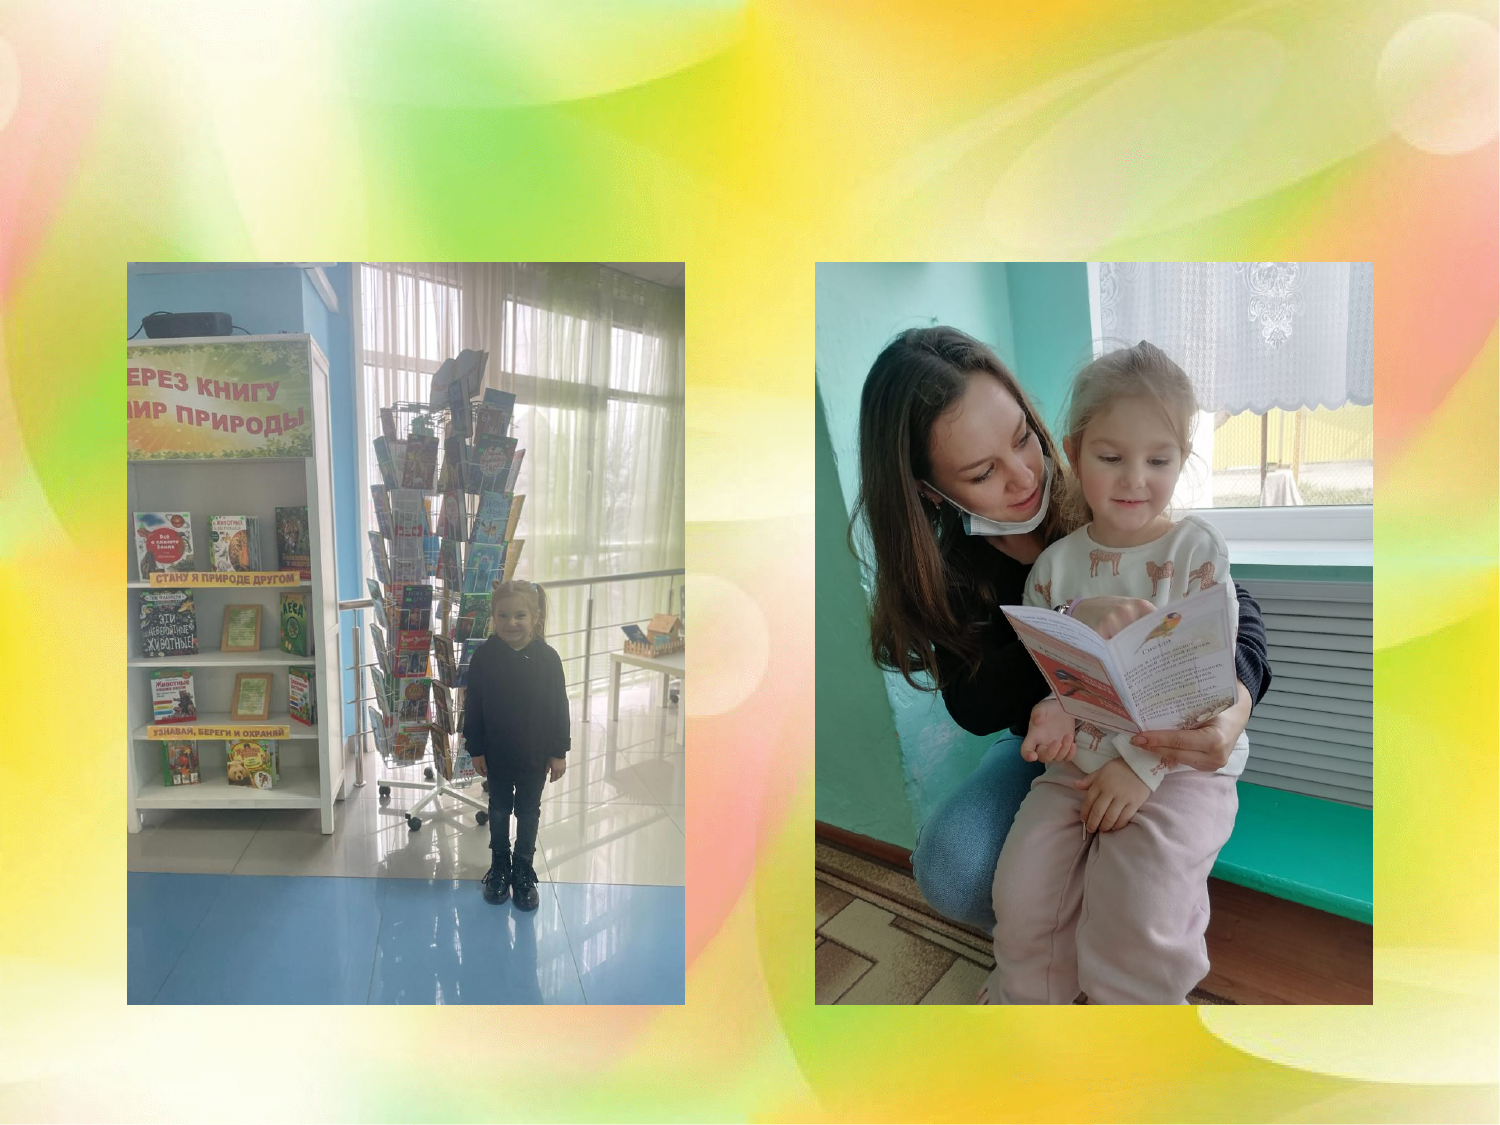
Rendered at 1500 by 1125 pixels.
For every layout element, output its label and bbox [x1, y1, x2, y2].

list [815, 262, 1373, 1006]
list [127, 262, 685, 1006]
picture [0, 0, 1500, 1125]
